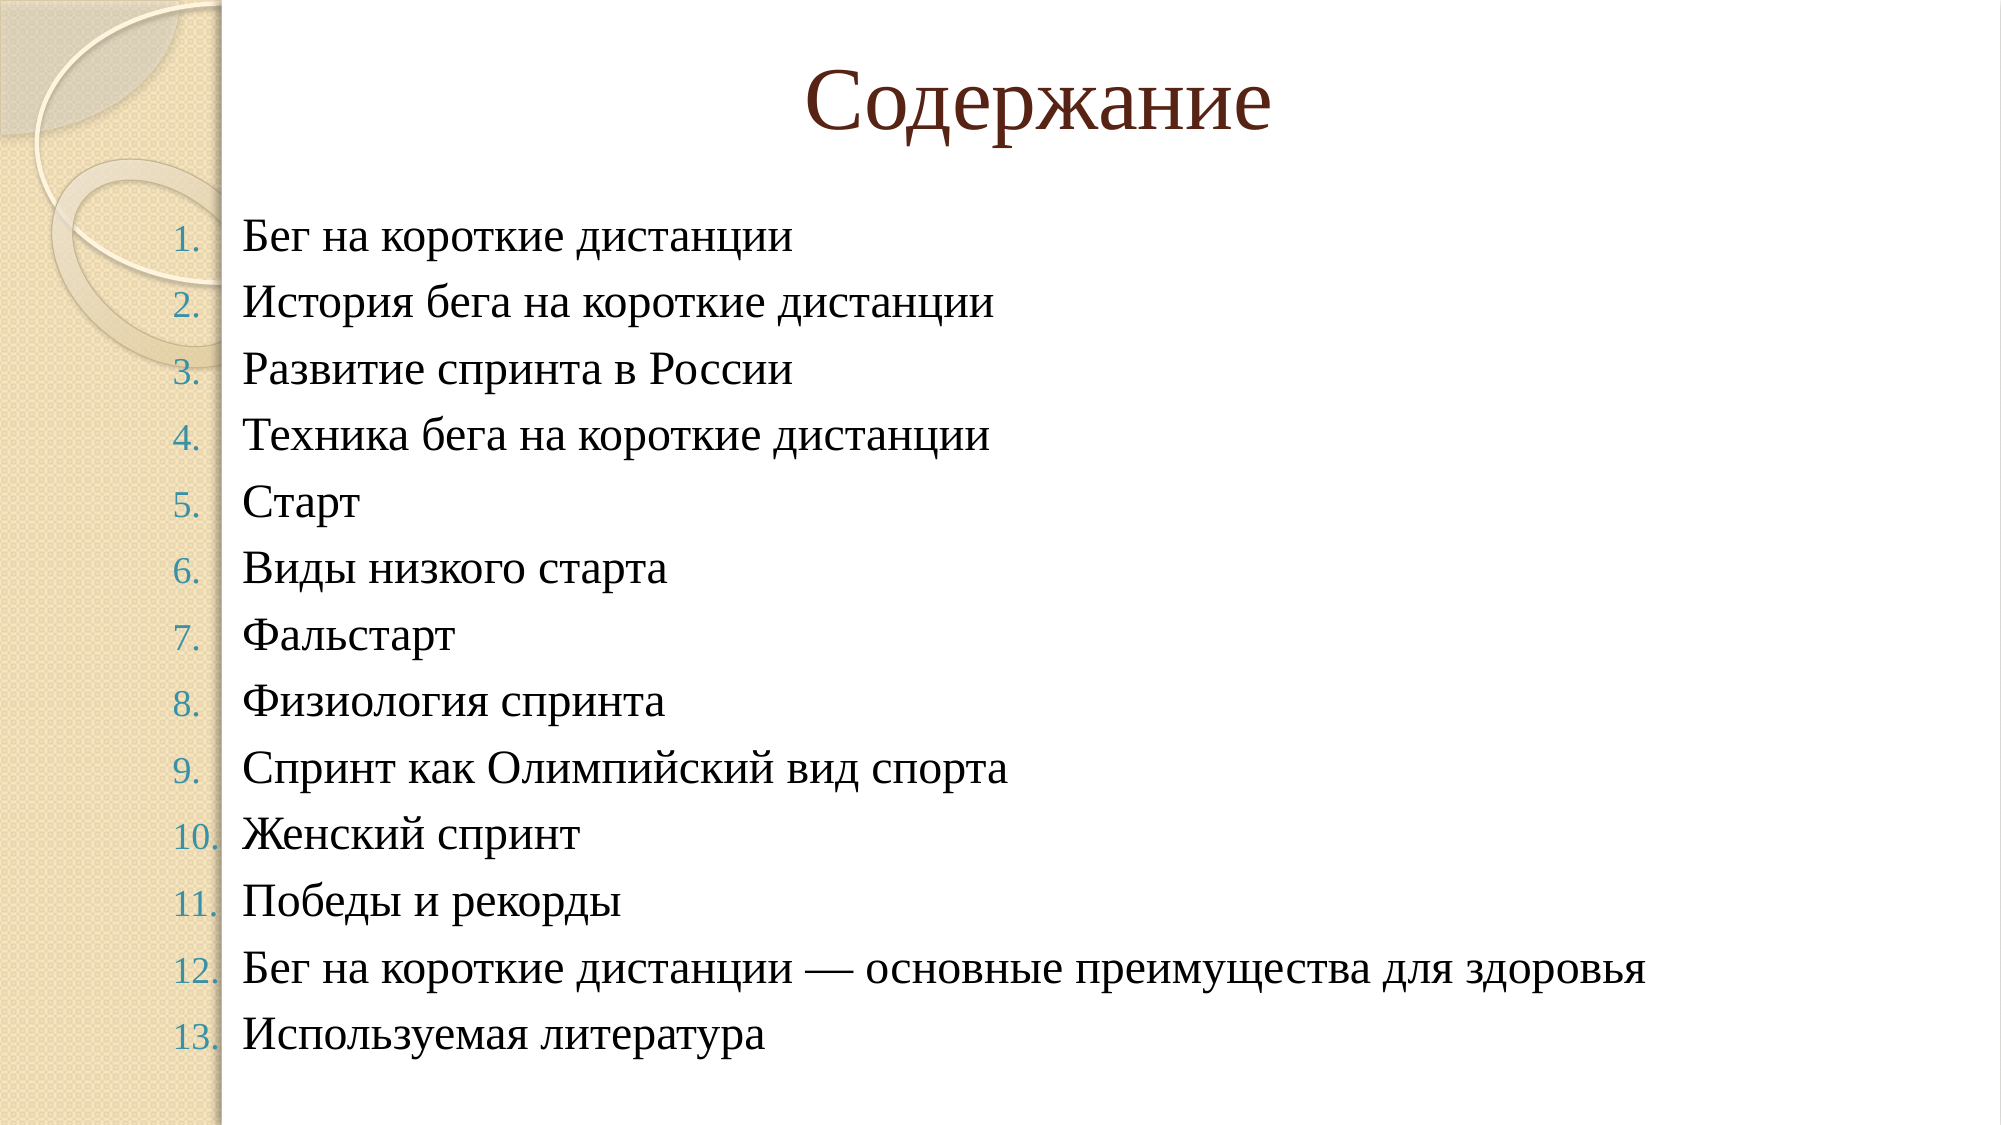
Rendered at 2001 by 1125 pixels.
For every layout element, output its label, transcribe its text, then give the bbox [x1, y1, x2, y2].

title Содержание [219, 0, 1860, 188]
list Бег на короткие дистанции История бега на короткие дистанции Развитие спринта в России Техника бега на короткие дистанции Старт Виды низкого старта Фальстарт Физиология спринта Спринт как Олимпийский вид спорта Женский спринт Победы и рекорды Бег на короткие дистанции — основные преимущества для здоровья Используемая литература [157, 195, 1827, 1071]
